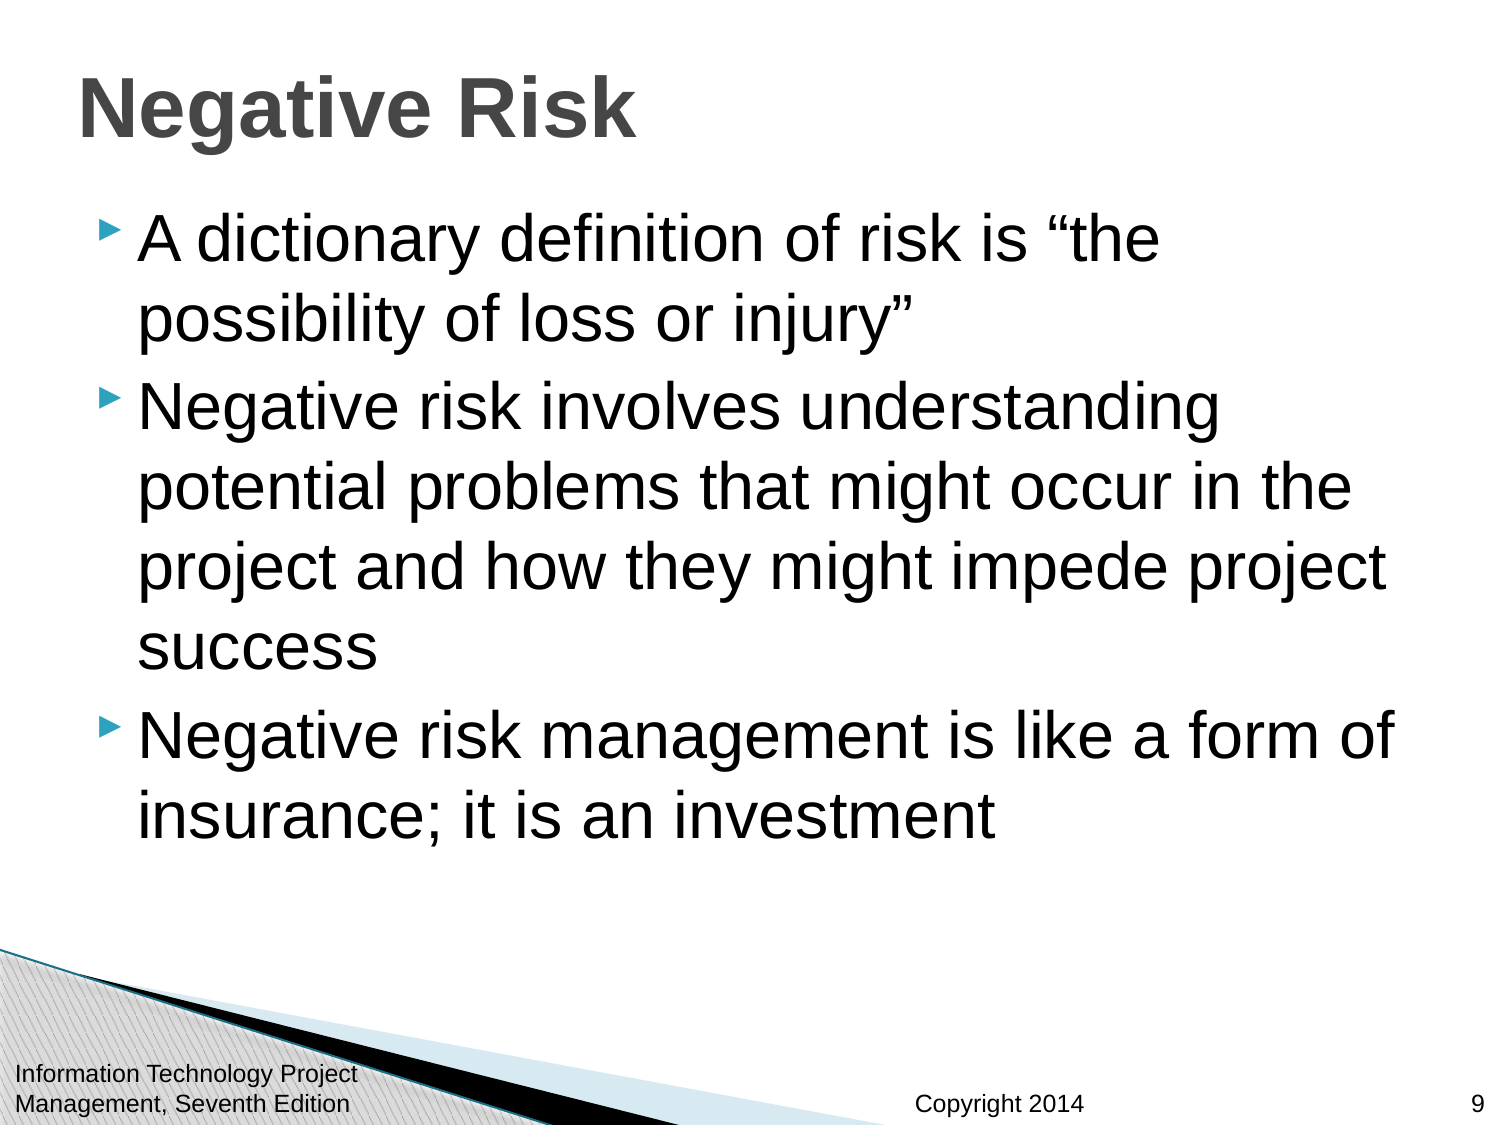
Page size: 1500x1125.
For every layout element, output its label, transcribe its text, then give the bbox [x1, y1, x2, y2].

footer Information Technology Project Management, Seventh Edition [0, 1065, 425, 1125]
slide_number 9 [1408, 1065, 1500, 1125]
title Negative Risk [62, 45, 1425, 163]
list A dictionary definition of risk is “the possibility of loss or injury” Negative risk involves understanding potential problems that might occur in the project and how they might impede project success Negative risk management is like a form of insurance; it is an investment [62, 187, 1426, 938]
